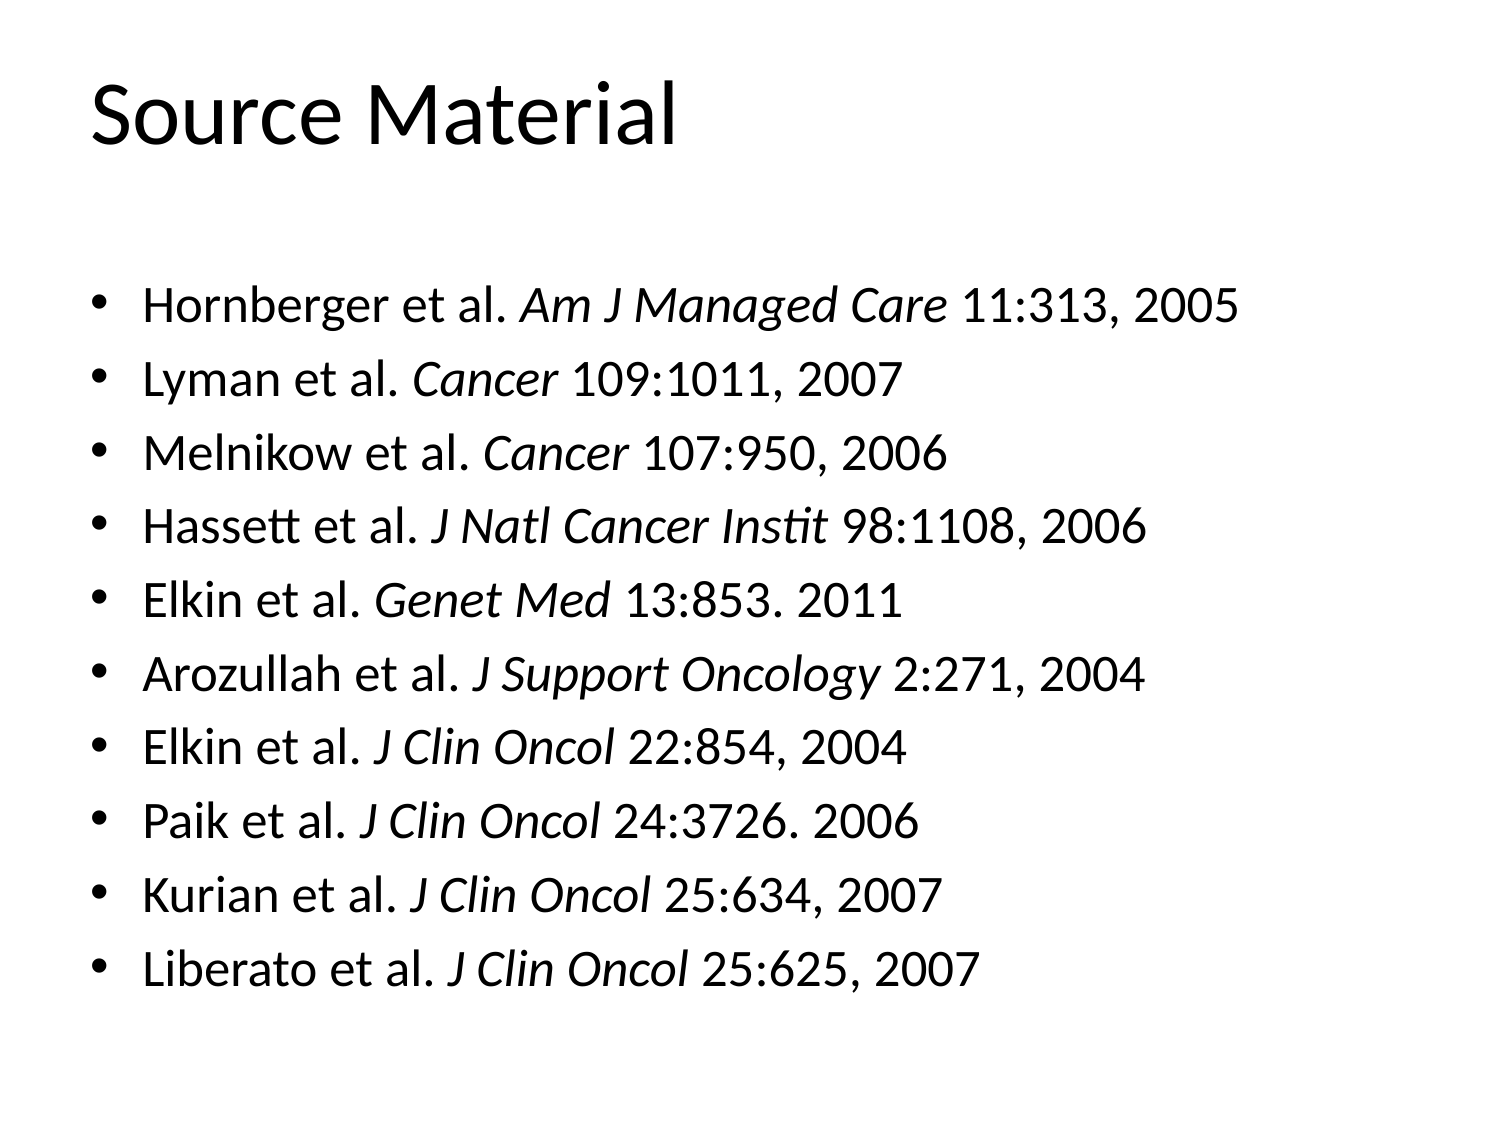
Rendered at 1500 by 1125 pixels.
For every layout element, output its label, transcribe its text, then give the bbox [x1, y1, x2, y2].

list Hornberger et al. Am J Managed Care 11:313, 2005 Lyman et al. Cancer 109:1011, 2007 Melnikow et al. Cancer 107:950, 2006 Hassett et al. J Natl Cancer Instit 98:1108, 2006 Elkin et al. Genet Med 13:853. 2011 Arozullah et al. J Support Oncology 2:271, 2004 Elkin et al. J Clin Oncol 22:854, 2004 Paik et al. J Clin Oncol 24:3726. 2006 Kurian et al. J Clin Oncol 25:634, 2007 Liberato et al. J Clin Oncol 25:625, 2007 [75, 262, 1425, 1005]
title Source Material [75, 45, 1425, 233]
